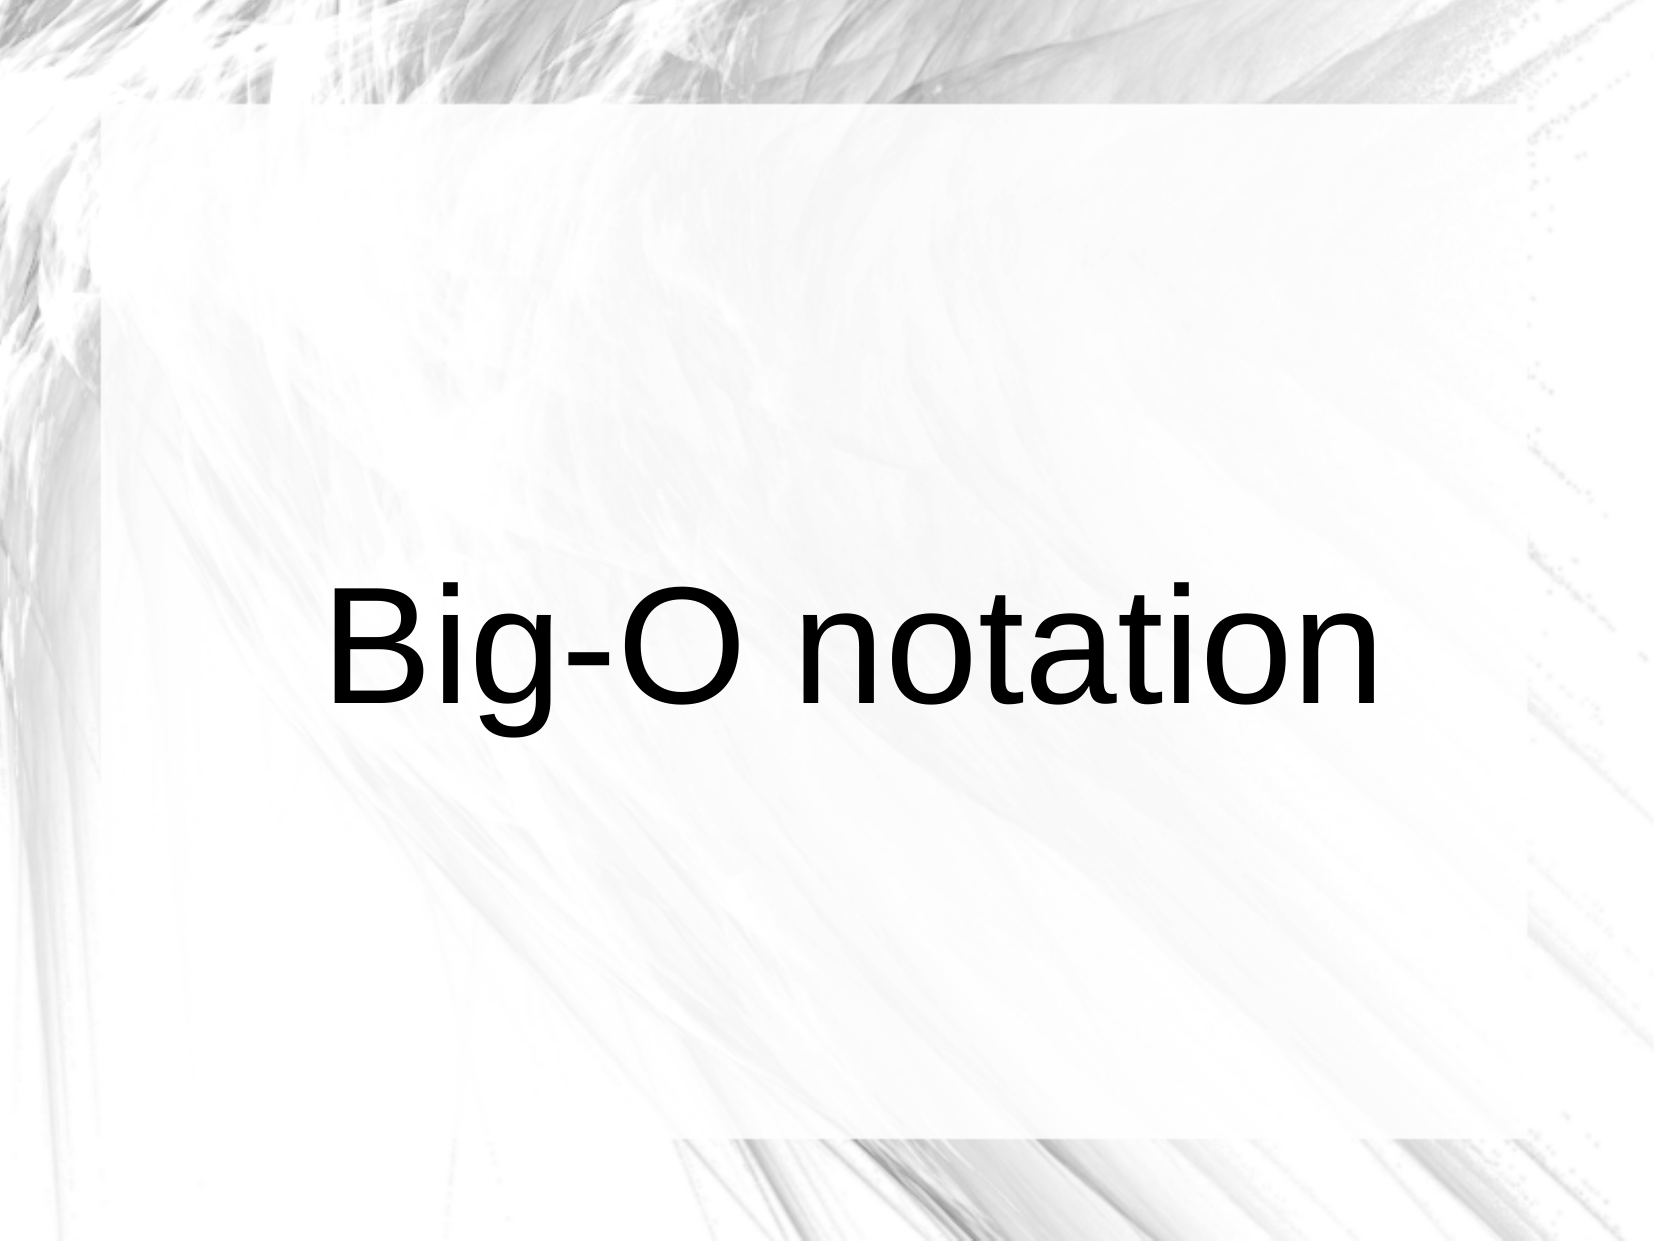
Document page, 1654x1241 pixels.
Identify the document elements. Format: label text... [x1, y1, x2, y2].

list Big-O notation [118, 319, 1571, 1109]
picture [0, 0, 1654, 1241]
